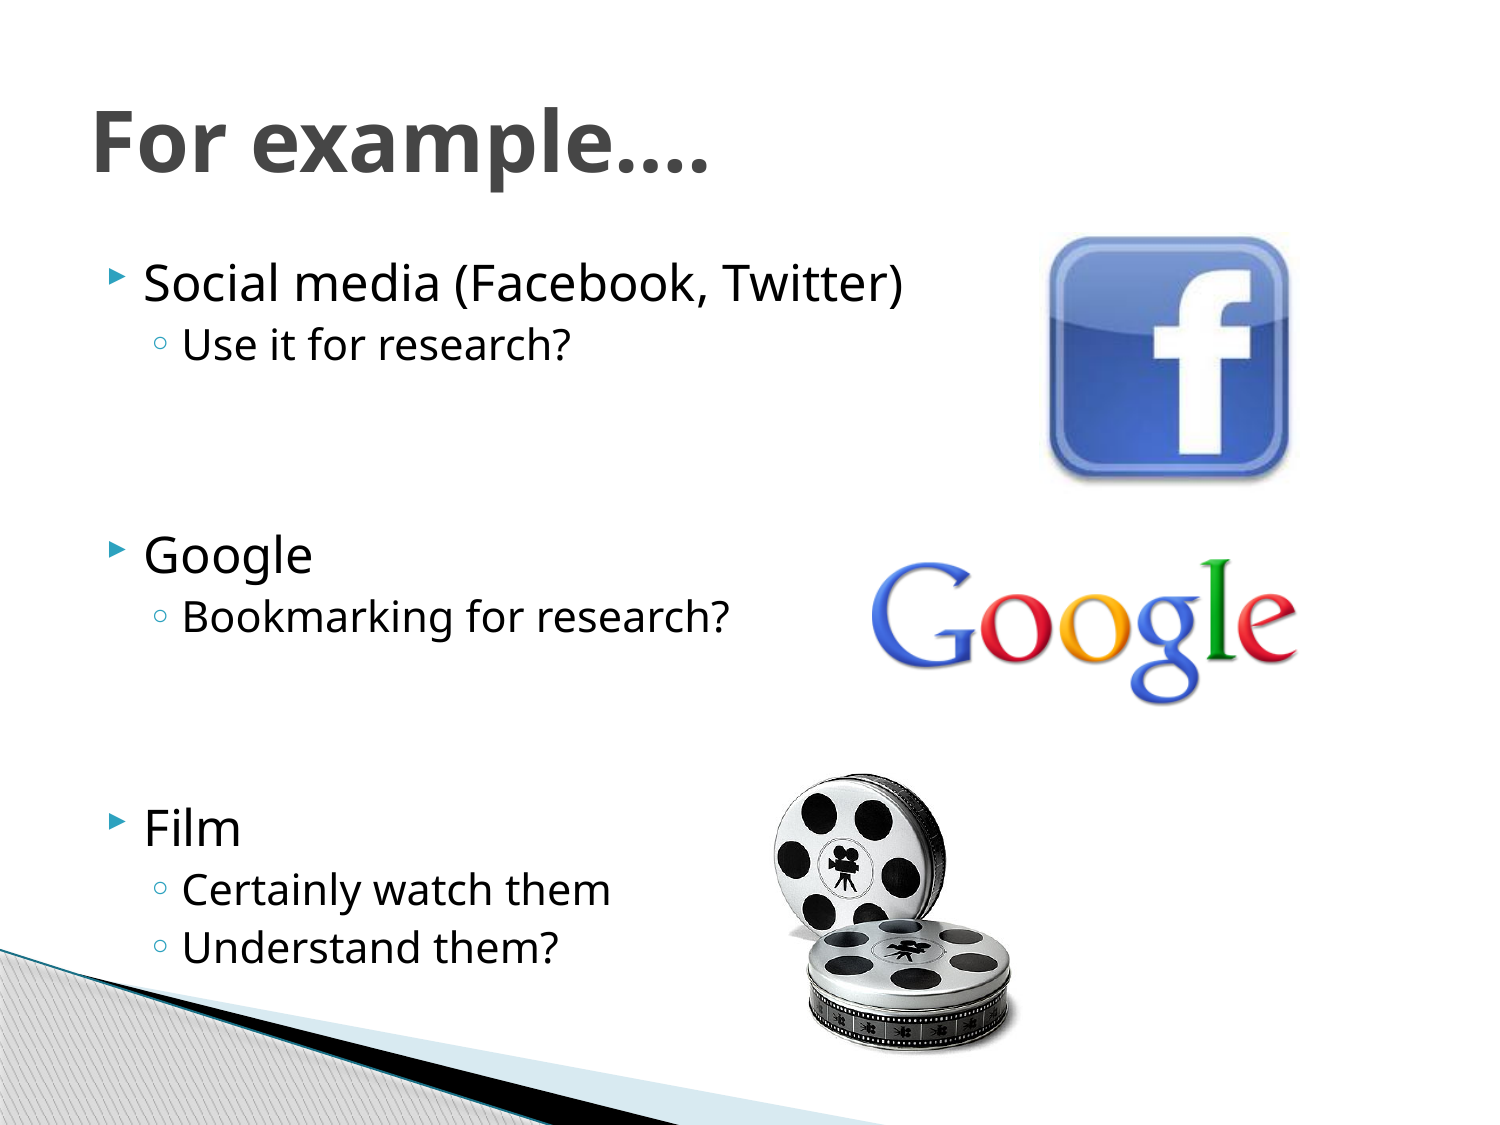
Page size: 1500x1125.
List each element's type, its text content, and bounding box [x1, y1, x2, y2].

title For example…. [75, 45, 1425, 233]
picture [872, 558, 1301, 708]
picture [1038, 232, 1301, 494]
list Social media (Facebook, Twitter) Use it for research? Google Bookmarking for research? Film Certainly watch them Understand them? [75, 243, 1425, 986]
picture [762, 766, 1040, 1063]
